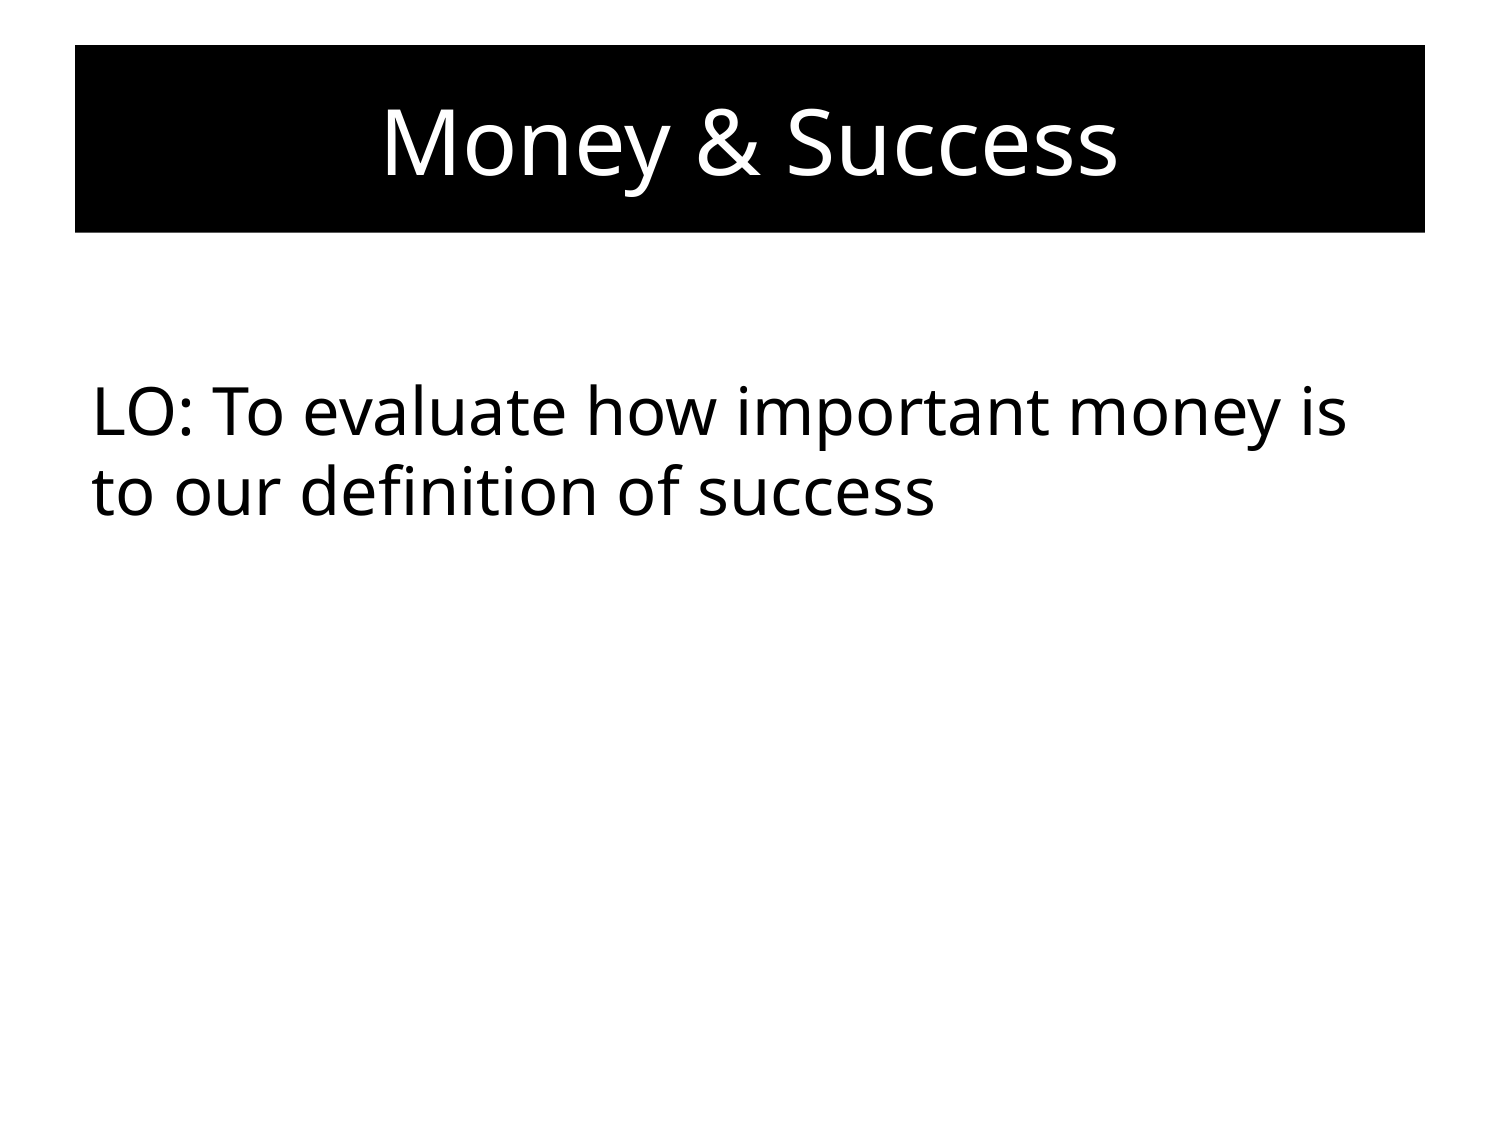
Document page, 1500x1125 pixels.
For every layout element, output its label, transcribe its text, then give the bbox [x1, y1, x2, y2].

title Money & Success [75, 45, 1425, 233]
list LO: To evaluate how important money is to our definition of success [76, 361, 1427, 615]
